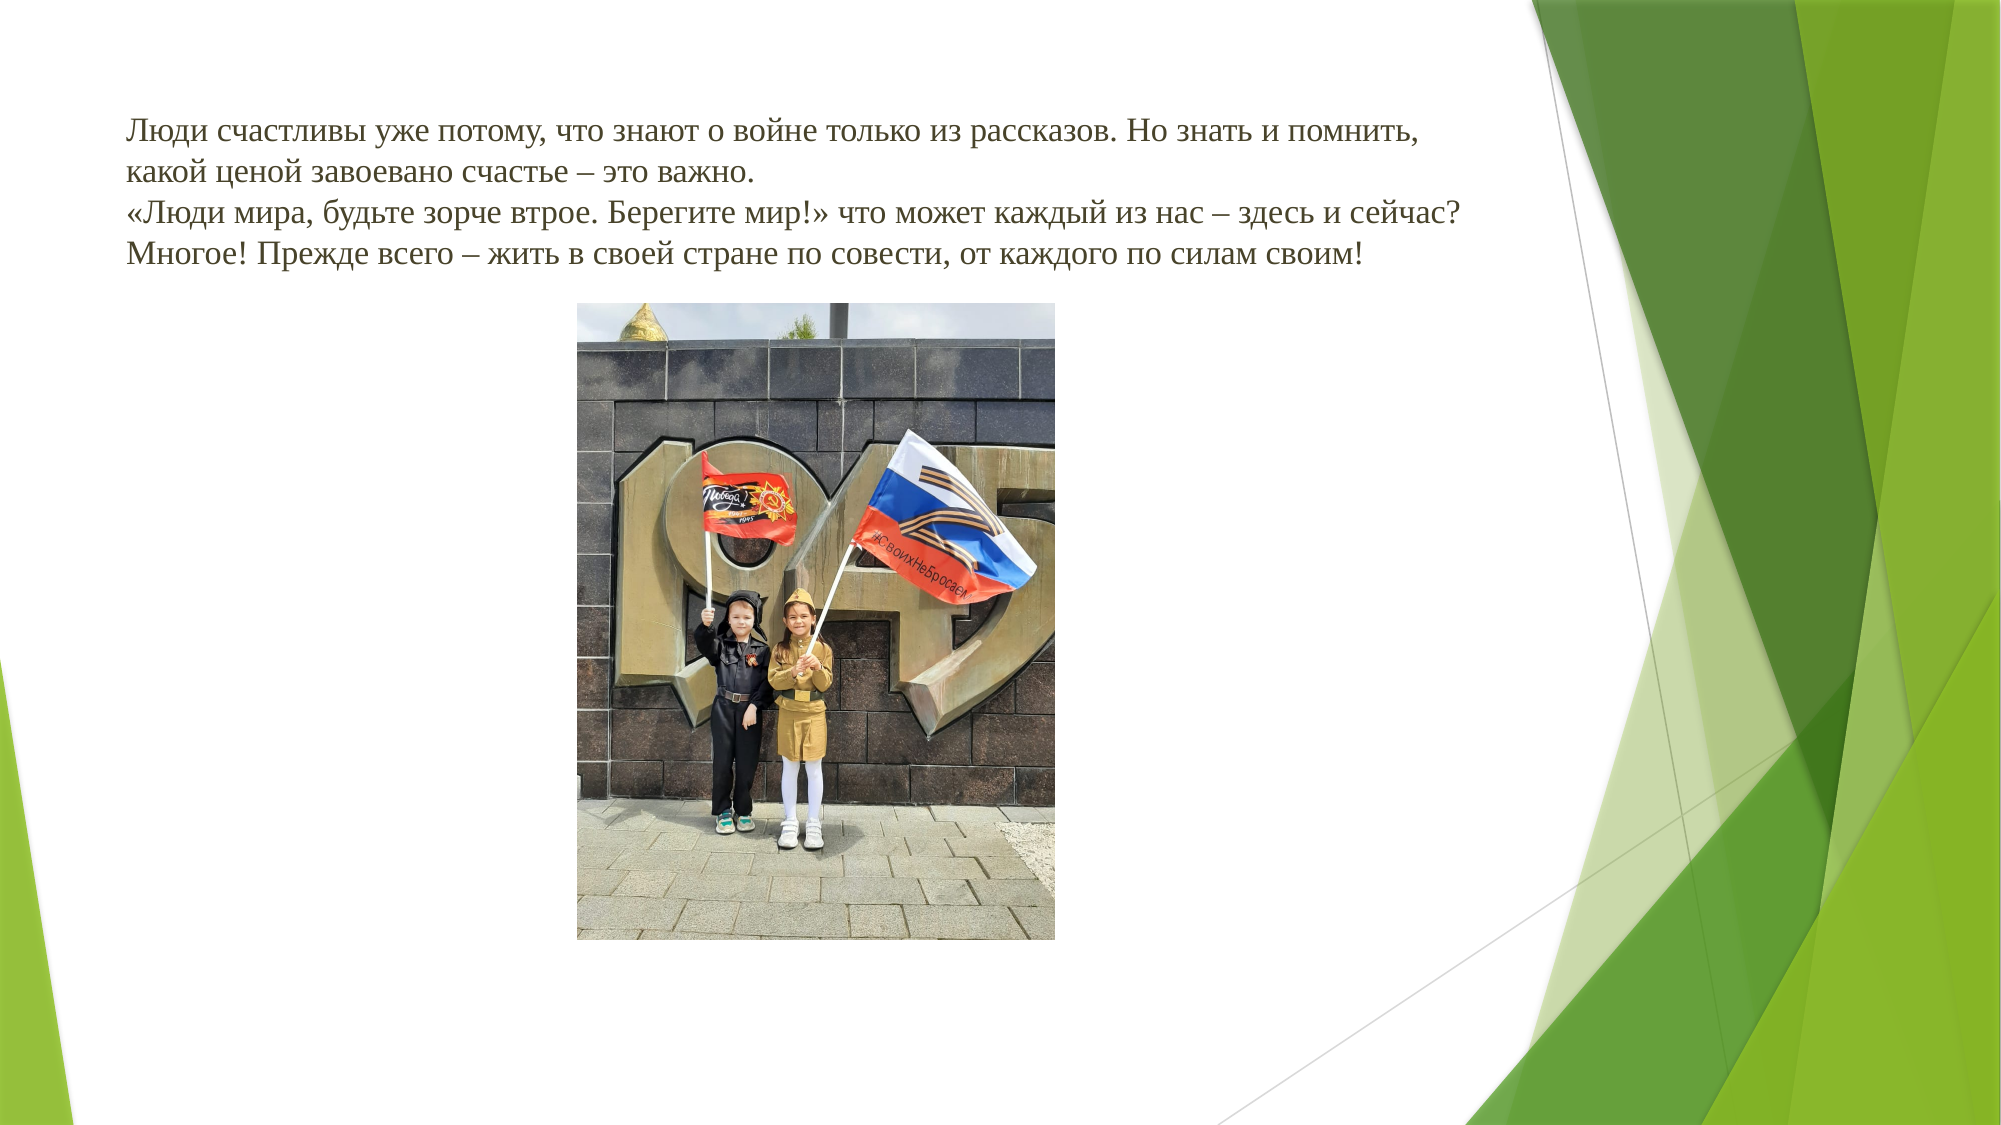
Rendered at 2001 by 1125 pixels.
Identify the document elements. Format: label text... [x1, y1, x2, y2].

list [577, 302, 1056, 941]
title Люди счастливы уже потому, что знают о войне только из рассказов. Но знать и помнить, какой ценой завоевано счастье – это важно. «Люди мира, будьте зорче втрое. Берегите мир!» что может каждый из нас – здесь и сейчас? Многое! Прежде всего – жить в своей стране по совести, от каждого по силам своим! [111, 99, 1522, 317]
